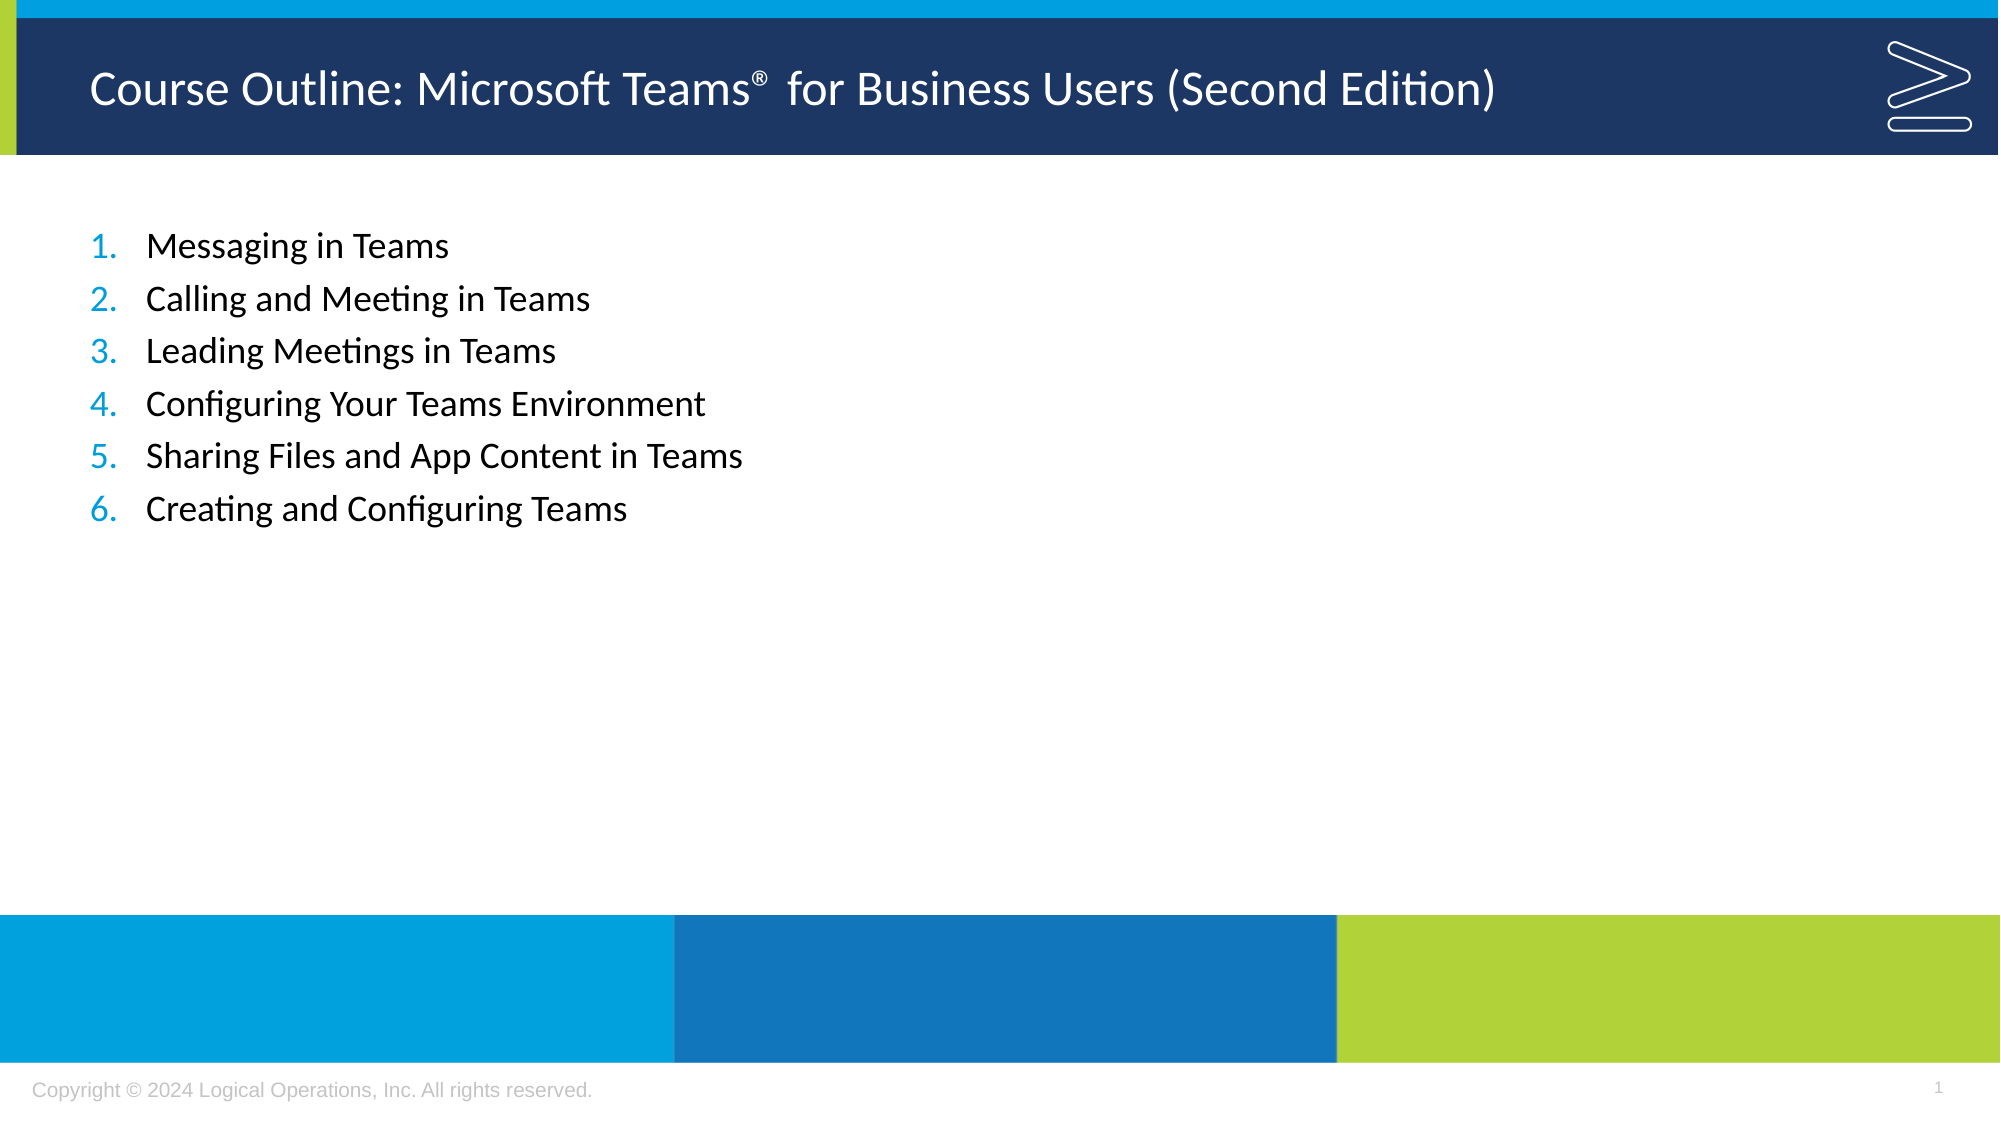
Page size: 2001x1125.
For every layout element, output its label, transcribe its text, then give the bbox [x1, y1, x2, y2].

list Messaging in Teams Calling and Meeting in Teams Leading Meetings in Teams Configuring Your Teams Environment Sharing Files and App Content in Teams Creating and Configuring Teams [74, 213, 1926, 892]
slide_number 1 [1491, 1057, 1959, 1118]
picture [0, 0, 74, 155]
picture [1850, 19, 1998, 155]
title Course Outline: Microsoft Teams® for Business Users (Second Edition) [74, 16, 1850, 155]
picture [674, 915, 2000, 1063]
